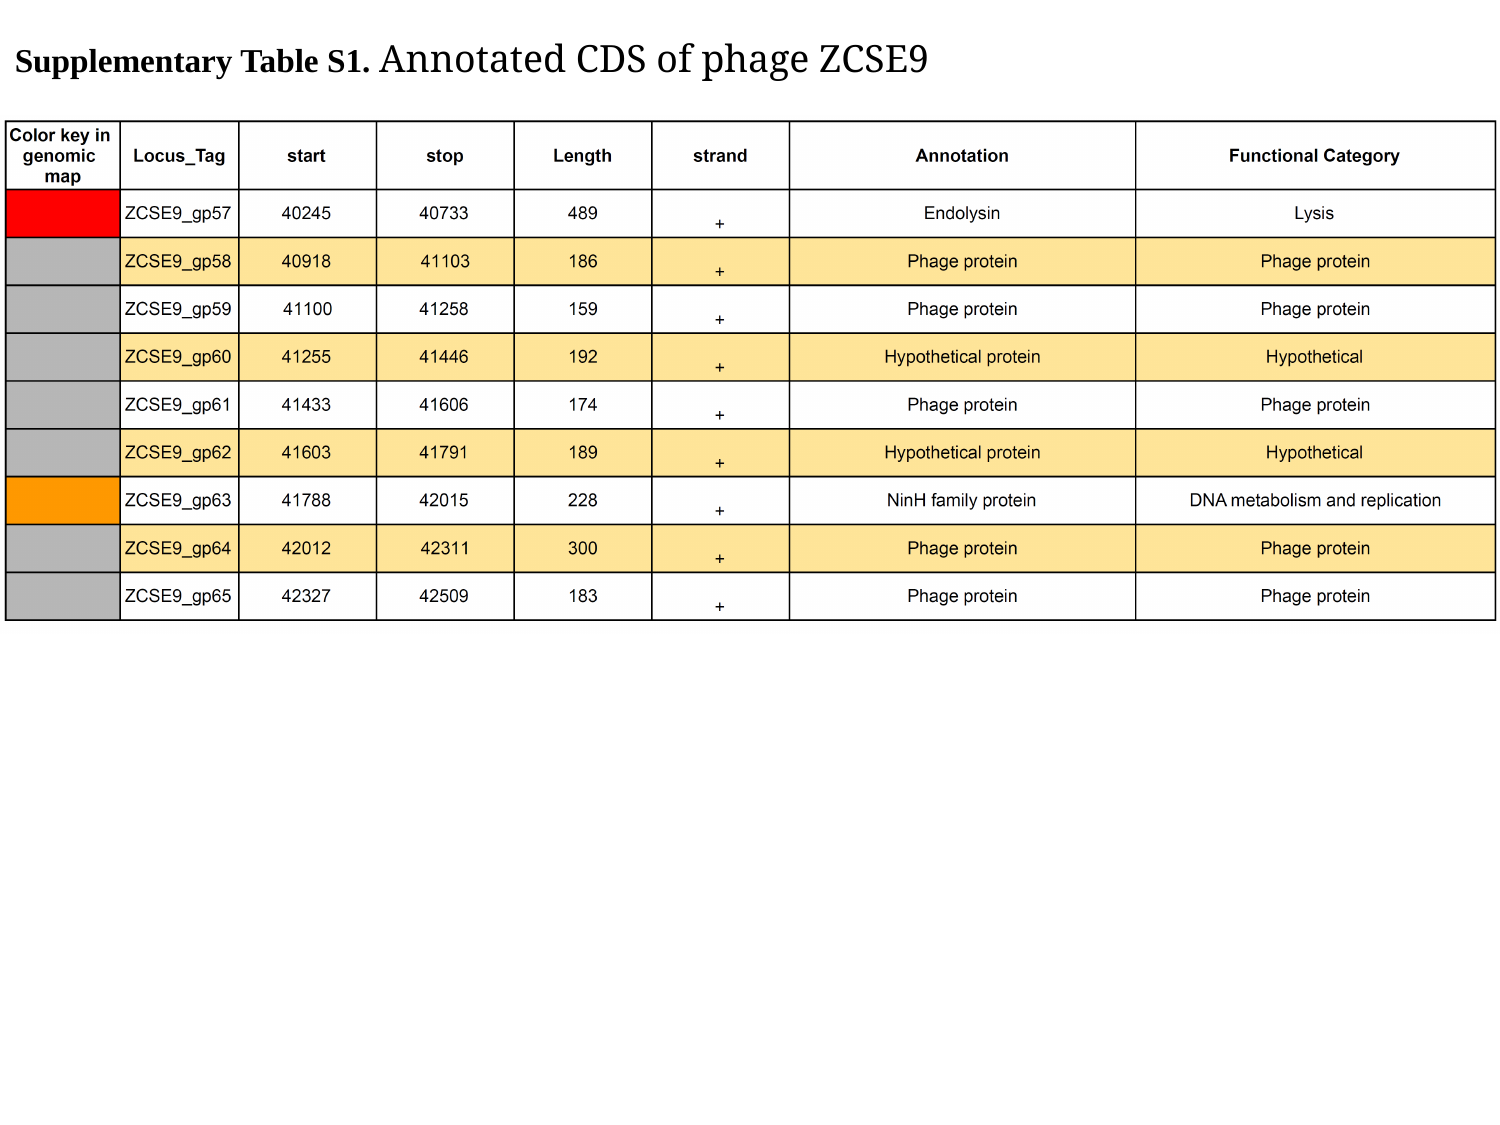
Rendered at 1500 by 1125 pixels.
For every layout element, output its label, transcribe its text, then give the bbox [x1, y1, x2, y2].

picture [0, 115, 1500, 634]
text_box Supplementary Table S1. Annotated CDS of phage ZCSE9 [0, 27, 1141, 88]
